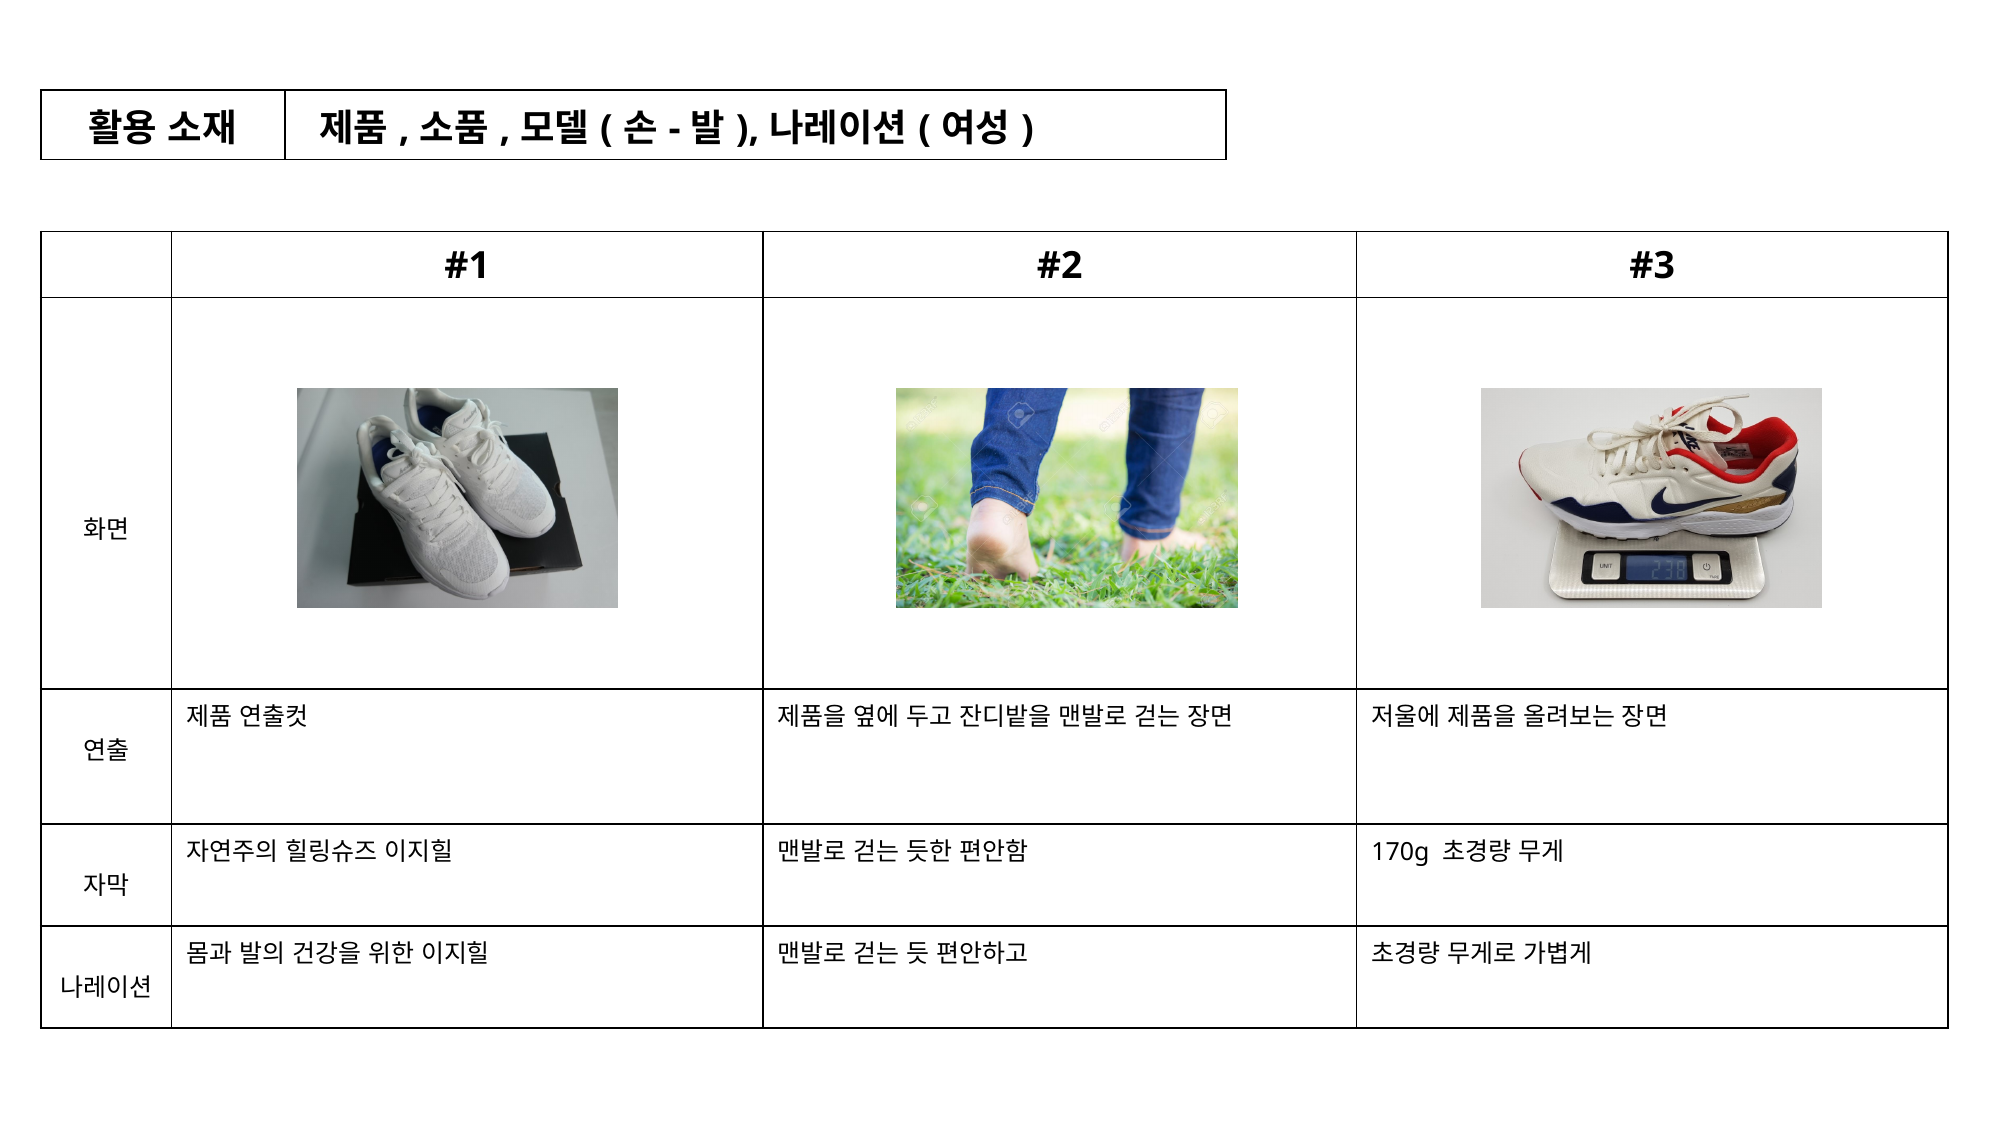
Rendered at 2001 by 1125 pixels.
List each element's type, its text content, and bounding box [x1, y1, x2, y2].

table_cell [764, 298, 1356, 688]
table_cell 170g 초경량 무게 [1357, 825, 1947, 925]
table_header 활용 소재 [42, 91, 284, 159]
table_header #1 [172, 232, 762, 297]
picture [1481, 388, 1822, 608]
picture [297, 388, 618, 608]
table_cell [1357, 298, 1947, 688]
table_cell 화면 [42, 298, 171, 688]
table_cell 몸과 발의 건강을 위한 이지힐 [172, 927, 762, 1027]
table_cell 맨발로 걷는 듯 편안하고 [764, 927, 1356, 1027]
table_cell 연출 [42, 690, 171, 823]
table_cell 저울에 제품을 올려보는 장면 [1357, 690, 1947, 823]
table_header #2 [764, 232, 1356, 297]
table_cell [172, 298, 762, 688]
table_cell 제품 연출컷 [172, 690, 762, 823]
table_cell 맨발로 걷는 듯한 편안함 [764, 825, 1356, 925]
table_cell 초경량 무게로 가볍게 [1357, 927, 1947, 1027]
table_cell 자막 [42, 825, 171, 925]
table_cell 자연주의 힐링슈즈 이지힐 [172, 825, 762, 925]
table_header [42, 232, 171, 297]
table_header #3 [1357, 232, 1947, 297]
table_cell 나레이션 [42, 927, 171, 1027]
picture [896, 388, 1238, 608]
table_cell 제품을 옆에 두고 잔디밭을 맨발로 걷는 장면 [764, 690, 1356, 823]
table_header 제품,소품,모델(손-발),나레이션(여성) [286, 91, 1225, 159]
